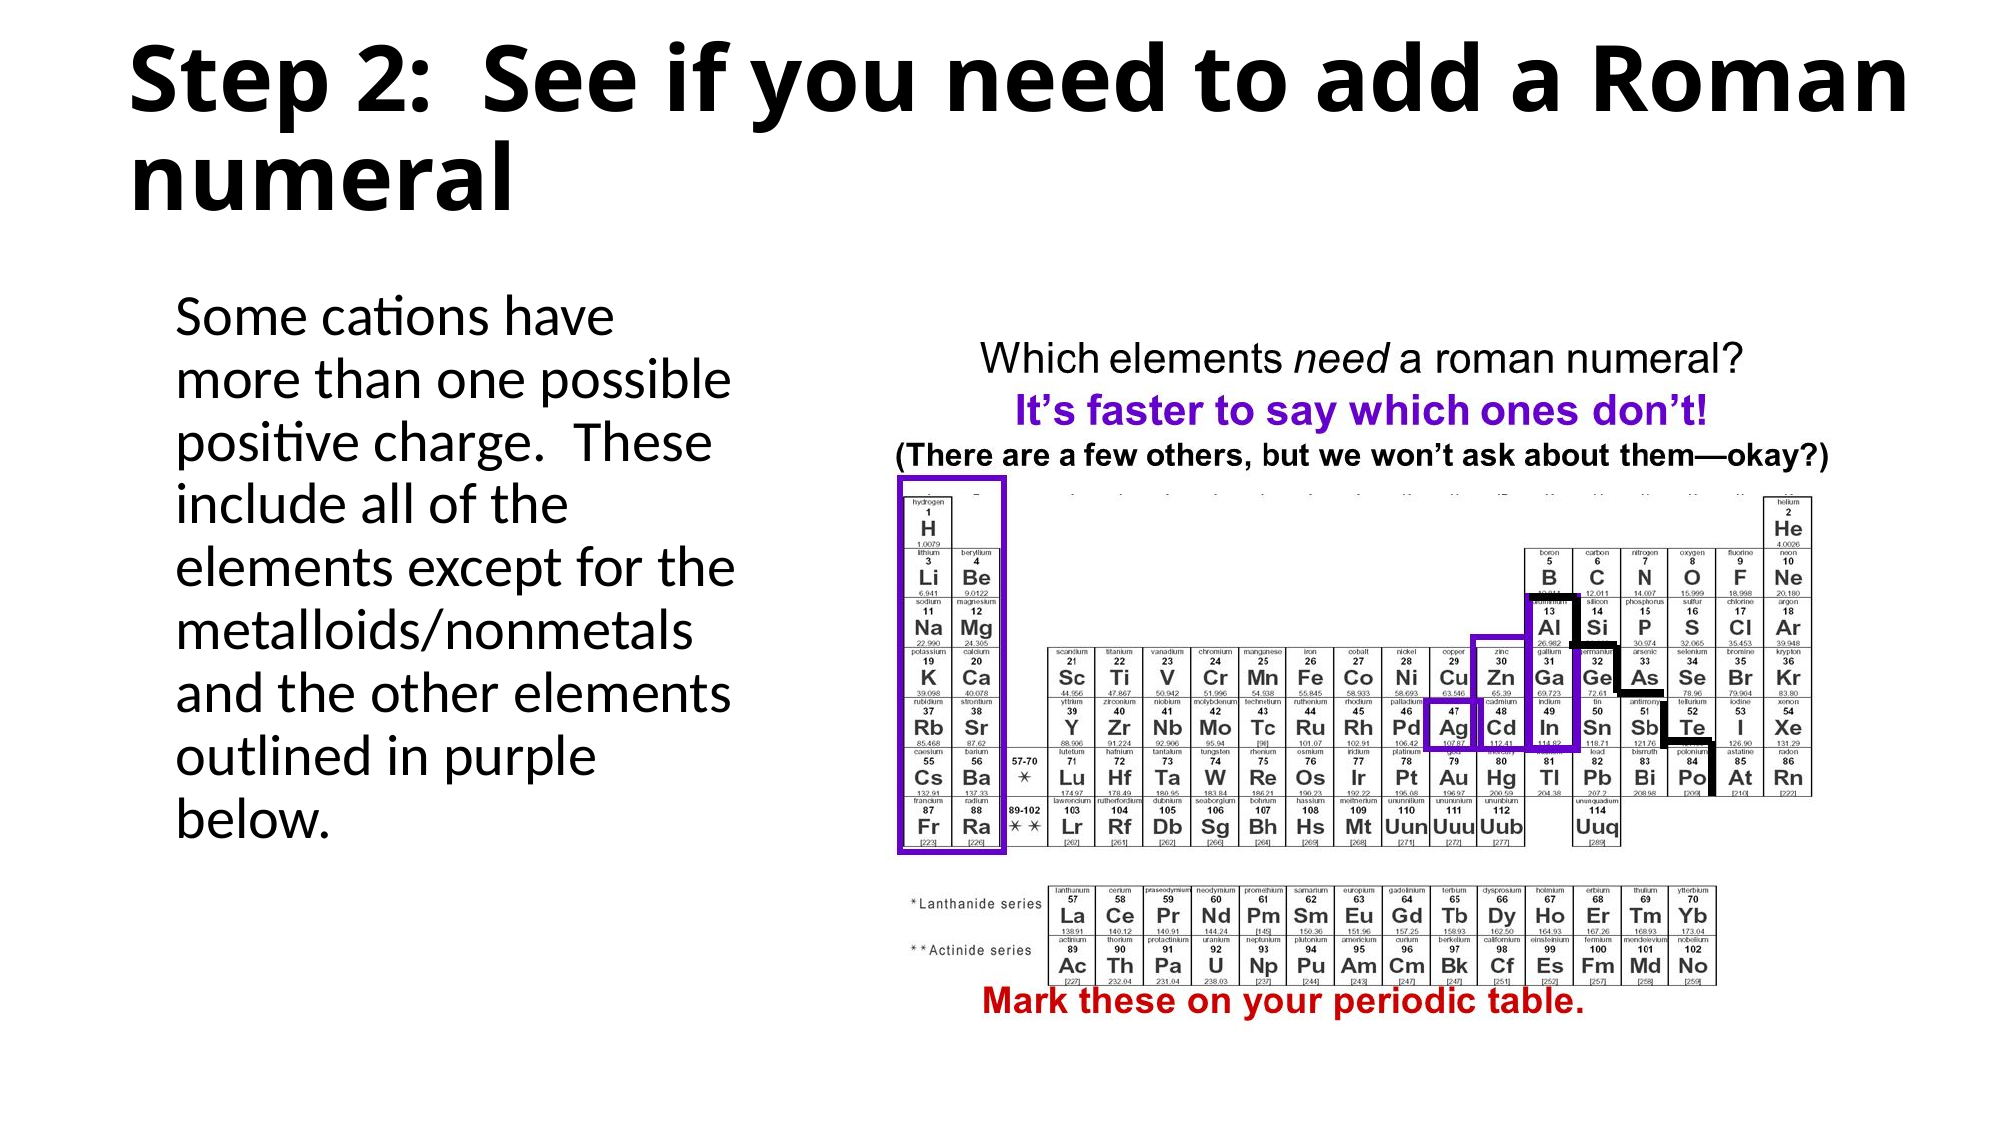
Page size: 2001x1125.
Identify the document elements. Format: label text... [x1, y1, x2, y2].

list Some cations have more than one possible positive charge. These include all of the elements except for the metalloids/nonmetals and the other elements outlined in purple below. [160, 277, 753, 994]
picture [884, 318, 1839, 1035]
title Step 2: See if you need to add a Roman numeral [114, 22, 1936, 240]
